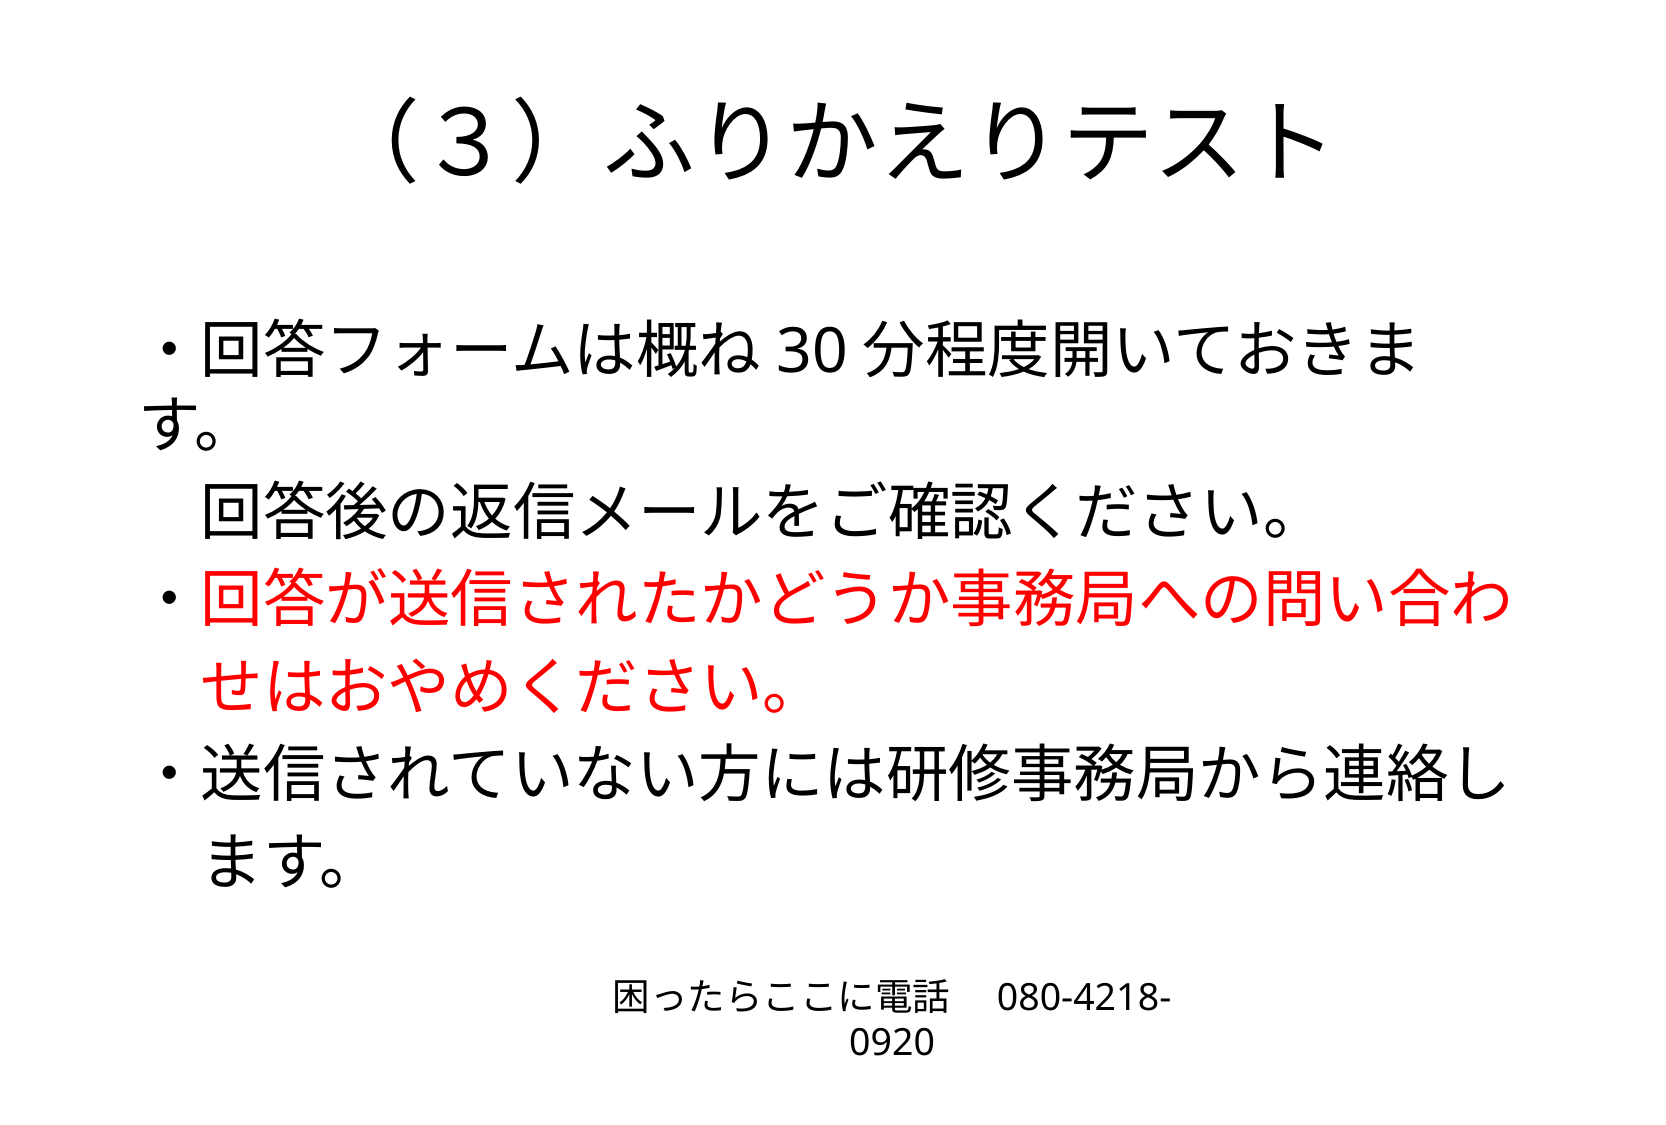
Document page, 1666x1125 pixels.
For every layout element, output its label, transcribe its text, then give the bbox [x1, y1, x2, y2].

title （３）ふりかえりテスト [83, 44, 1583, 233]
list ・回答フォームは概ね30分程度開いておきます。 回答後の返信メールをご確認ください。 ・回答が送信されたかどうか事務局への問い合わ せはおやめください。 ・送信されていない方には研修事務局から連絡し ます。 [122, 301, 1532, 962]
footer 困ったらここに電話 080-4218-0920 [560, 964, 1224, 1031]
